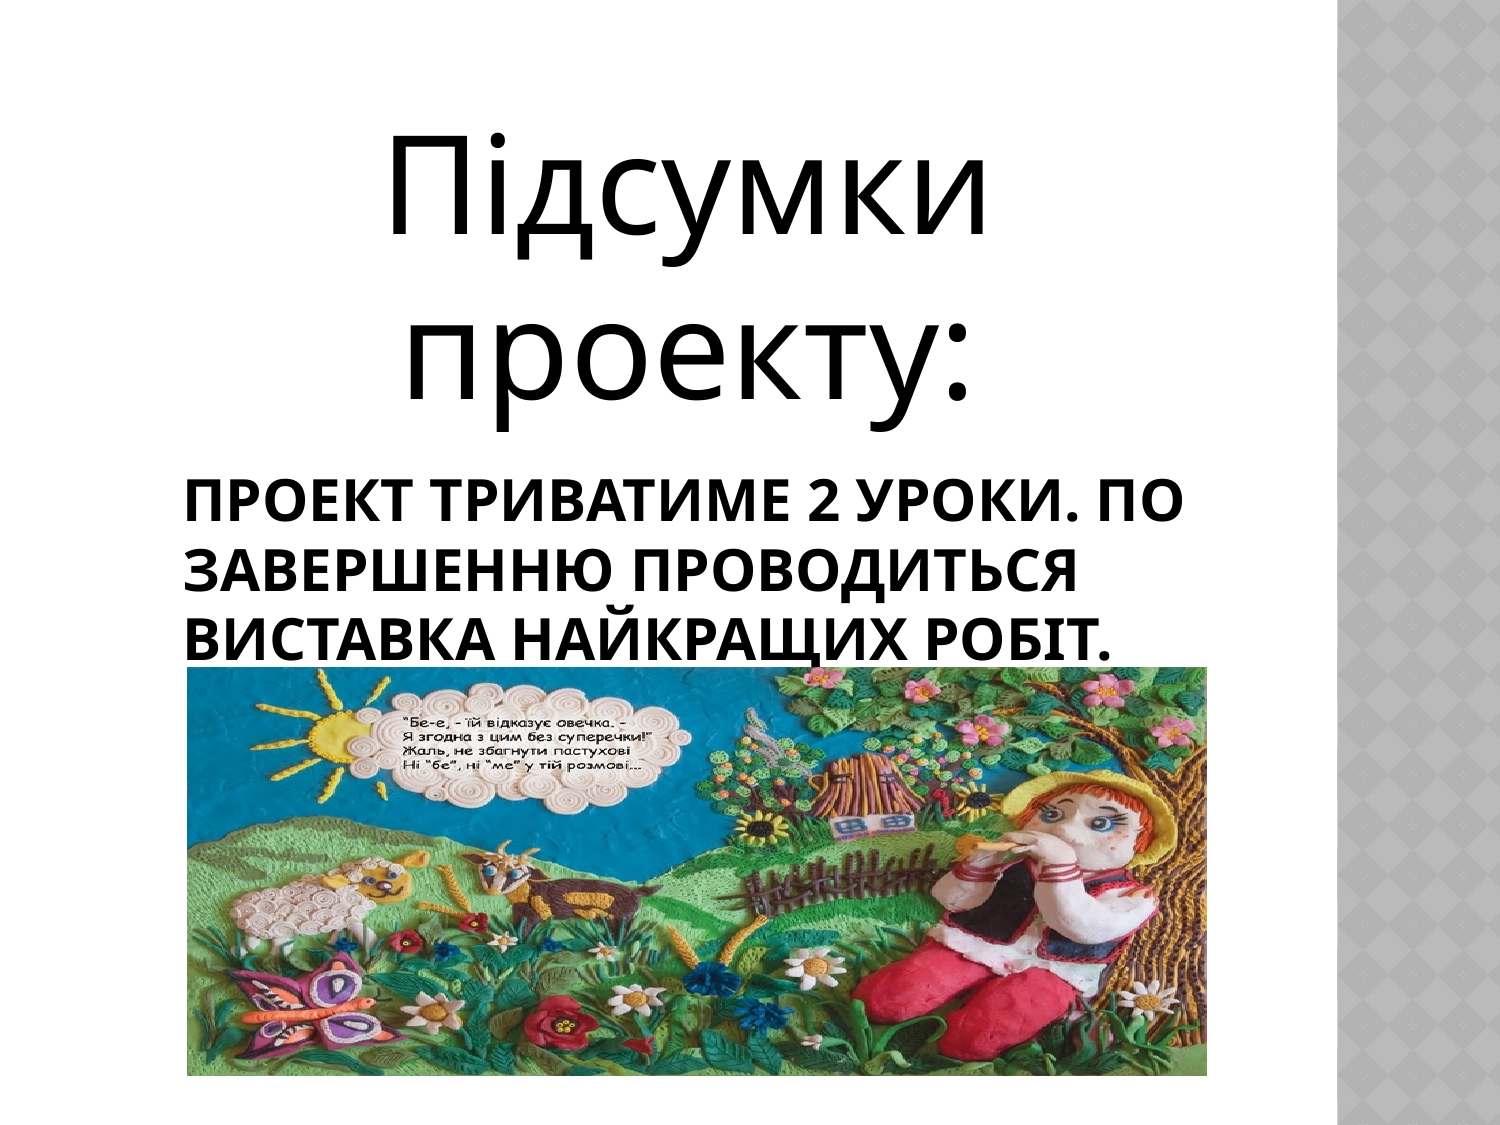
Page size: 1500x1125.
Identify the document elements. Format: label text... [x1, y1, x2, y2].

picture [186, 667, 1208, 1076]
title Проект триватиме 2 уроки. По завершенню проводиться виставка найкращих робіт. [174, 462, 1202, 687]
picture [247, 667, 694, 815]
picture [635, 667, 652, 673]
list Підсумки проекту: [174, 312, 1202, 435]
